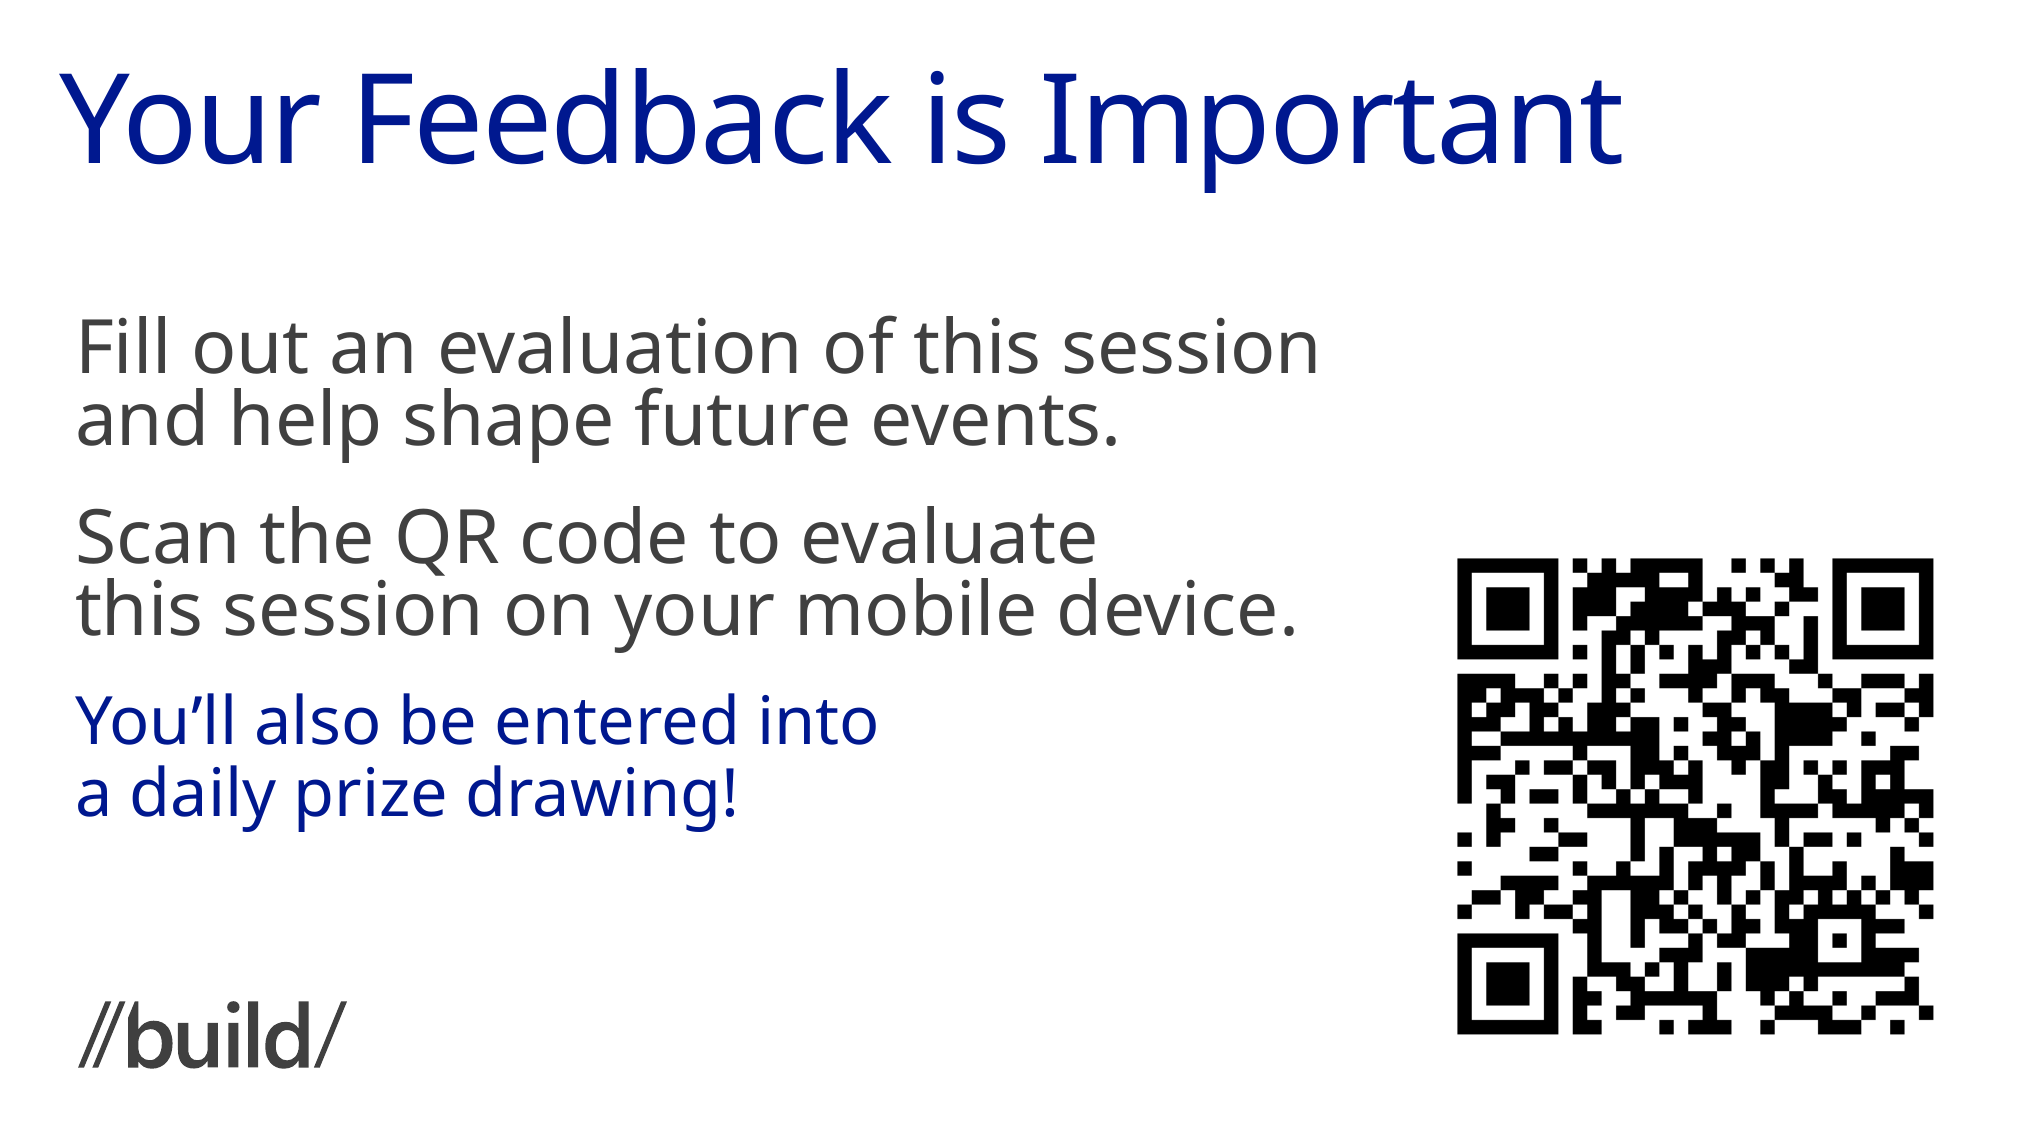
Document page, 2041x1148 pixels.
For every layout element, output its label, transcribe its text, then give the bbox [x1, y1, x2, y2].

text_box [227, 1001, 240, 1013]
text_box [228, 1022, 239, 1068]
text_box [128, 1001, 173, 1069]
text_box [177, 1022, 218, 1069]
text_box [313, 1001, 348, 1068]
text_box [265, 1001, 309, 1069]
text_box [78, 1001, 112, 1068]
text_box [92, 1001, 126, 1068]
picture [1394, 496, 1996, 1097]
text_box Your Feedback is Important [45, 48, 1996, 199]
text_box [248, 1001, 259, 1068]
text_box Fill out an evaluation of this session and help shape future events. Scan the QR code to evaluate this session on your mobile device. You’ll also be entered into a daily prize drawing! [45, 291, 1995, 649]
